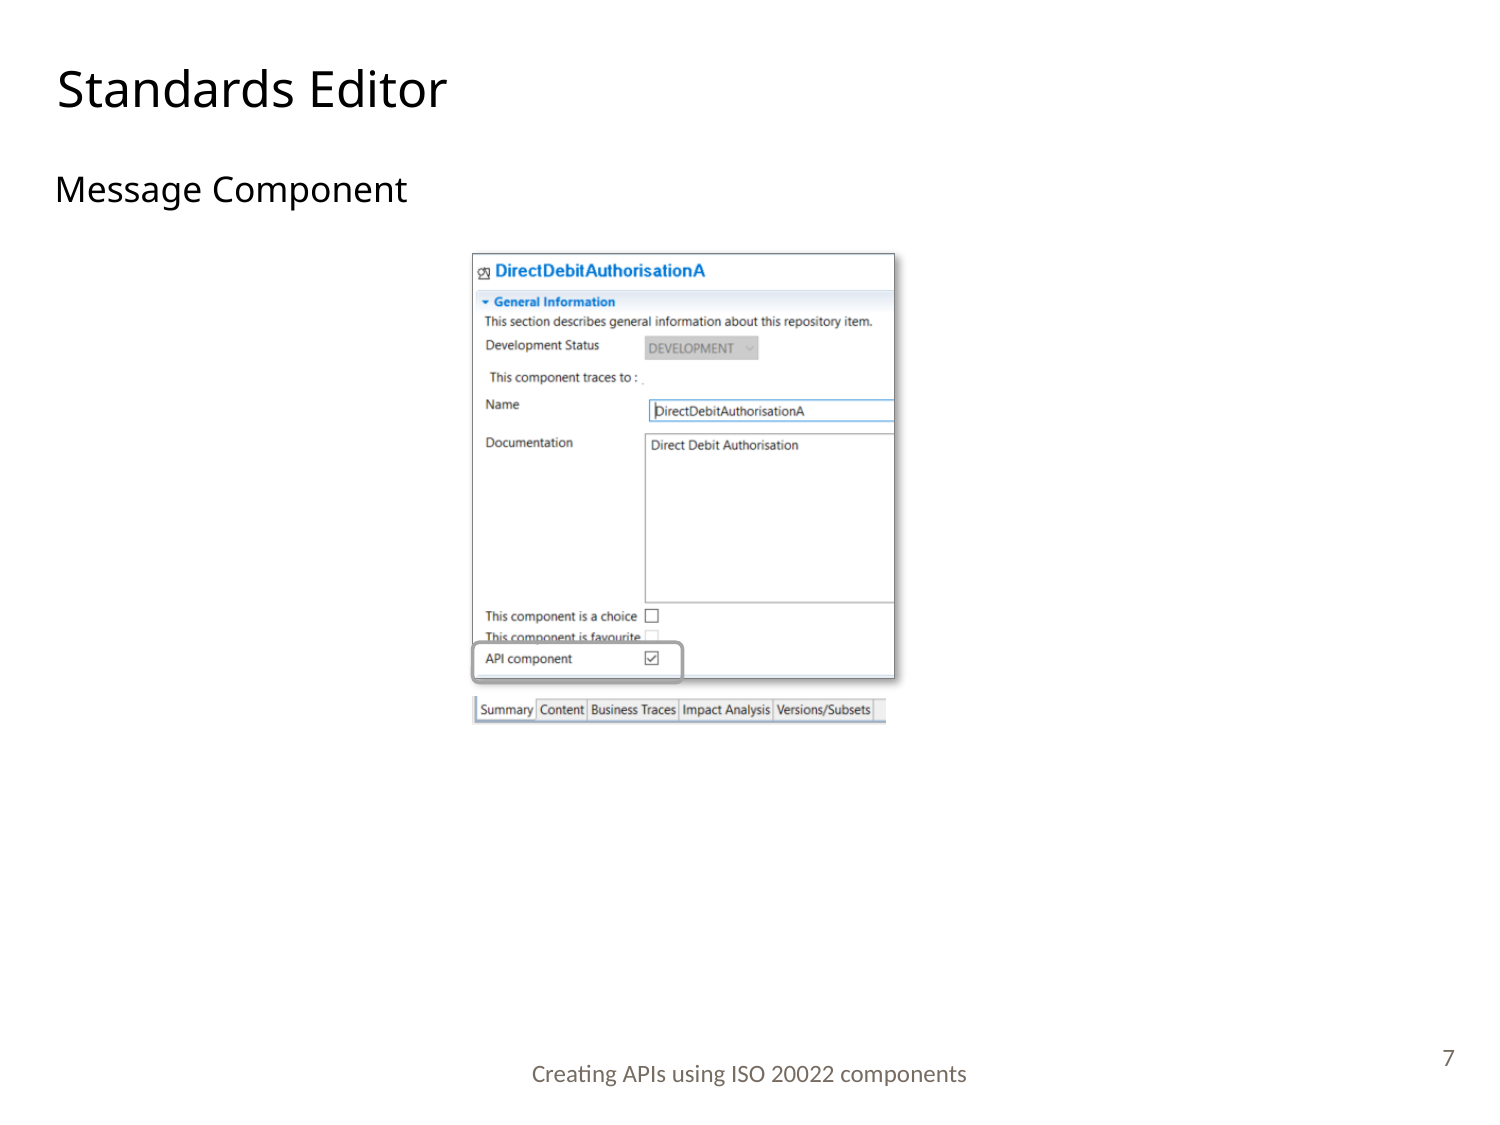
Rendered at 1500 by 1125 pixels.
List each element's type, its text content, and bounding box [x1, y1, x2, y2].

text_box Message Component [39, 159, 1260, 217]
footer Creating APIs using ISO 20022 components [496, 1042, 1004, 1103]
slide_number 7 [1364, 1035, 1470, 1078]
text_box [472, 253, 895, 725]
title Standards Editor [39, 55, 1236, 142]
